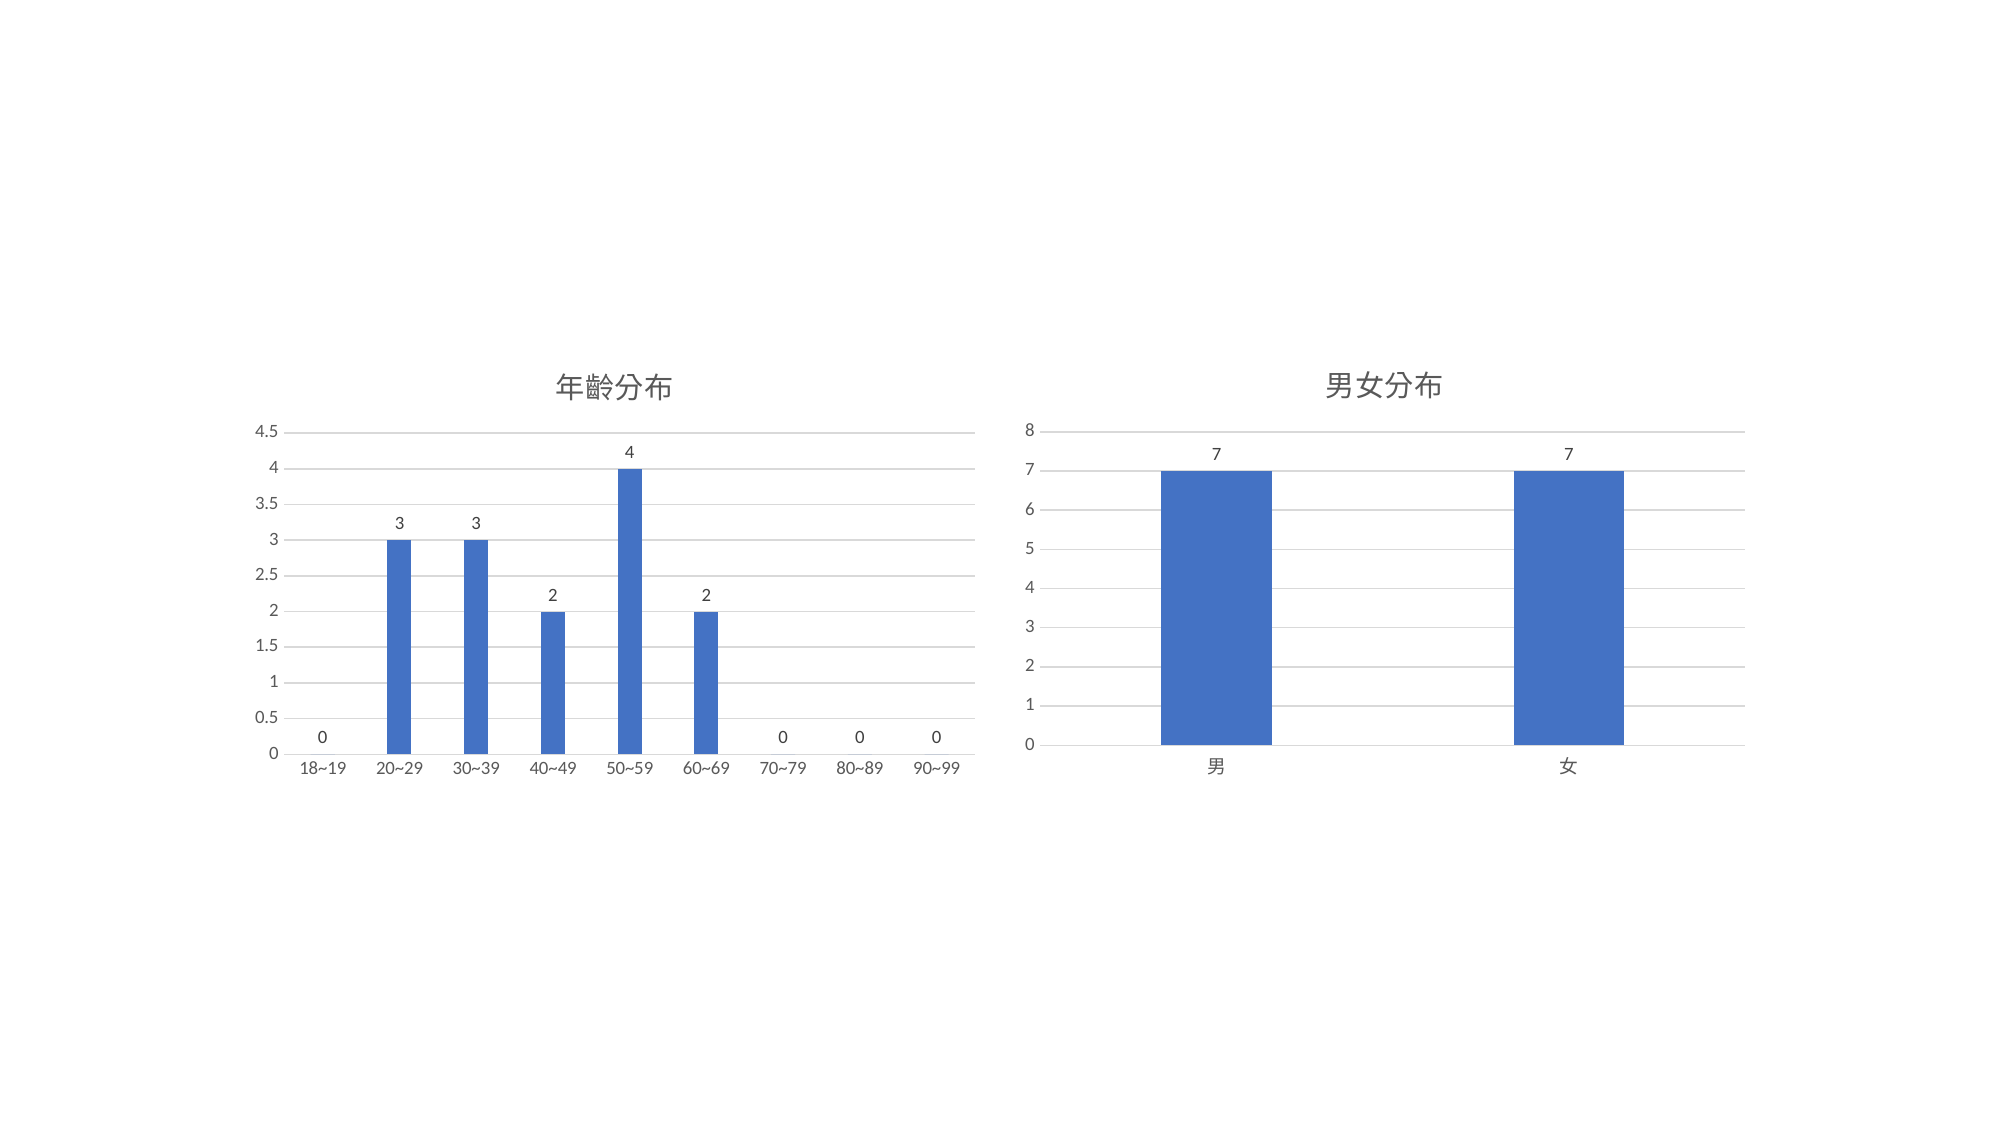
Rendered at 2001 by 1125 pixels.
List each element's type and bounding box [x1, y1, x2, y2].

chart [239, 338, 990, 789]
chart [1009, 336, 1760, 787]
